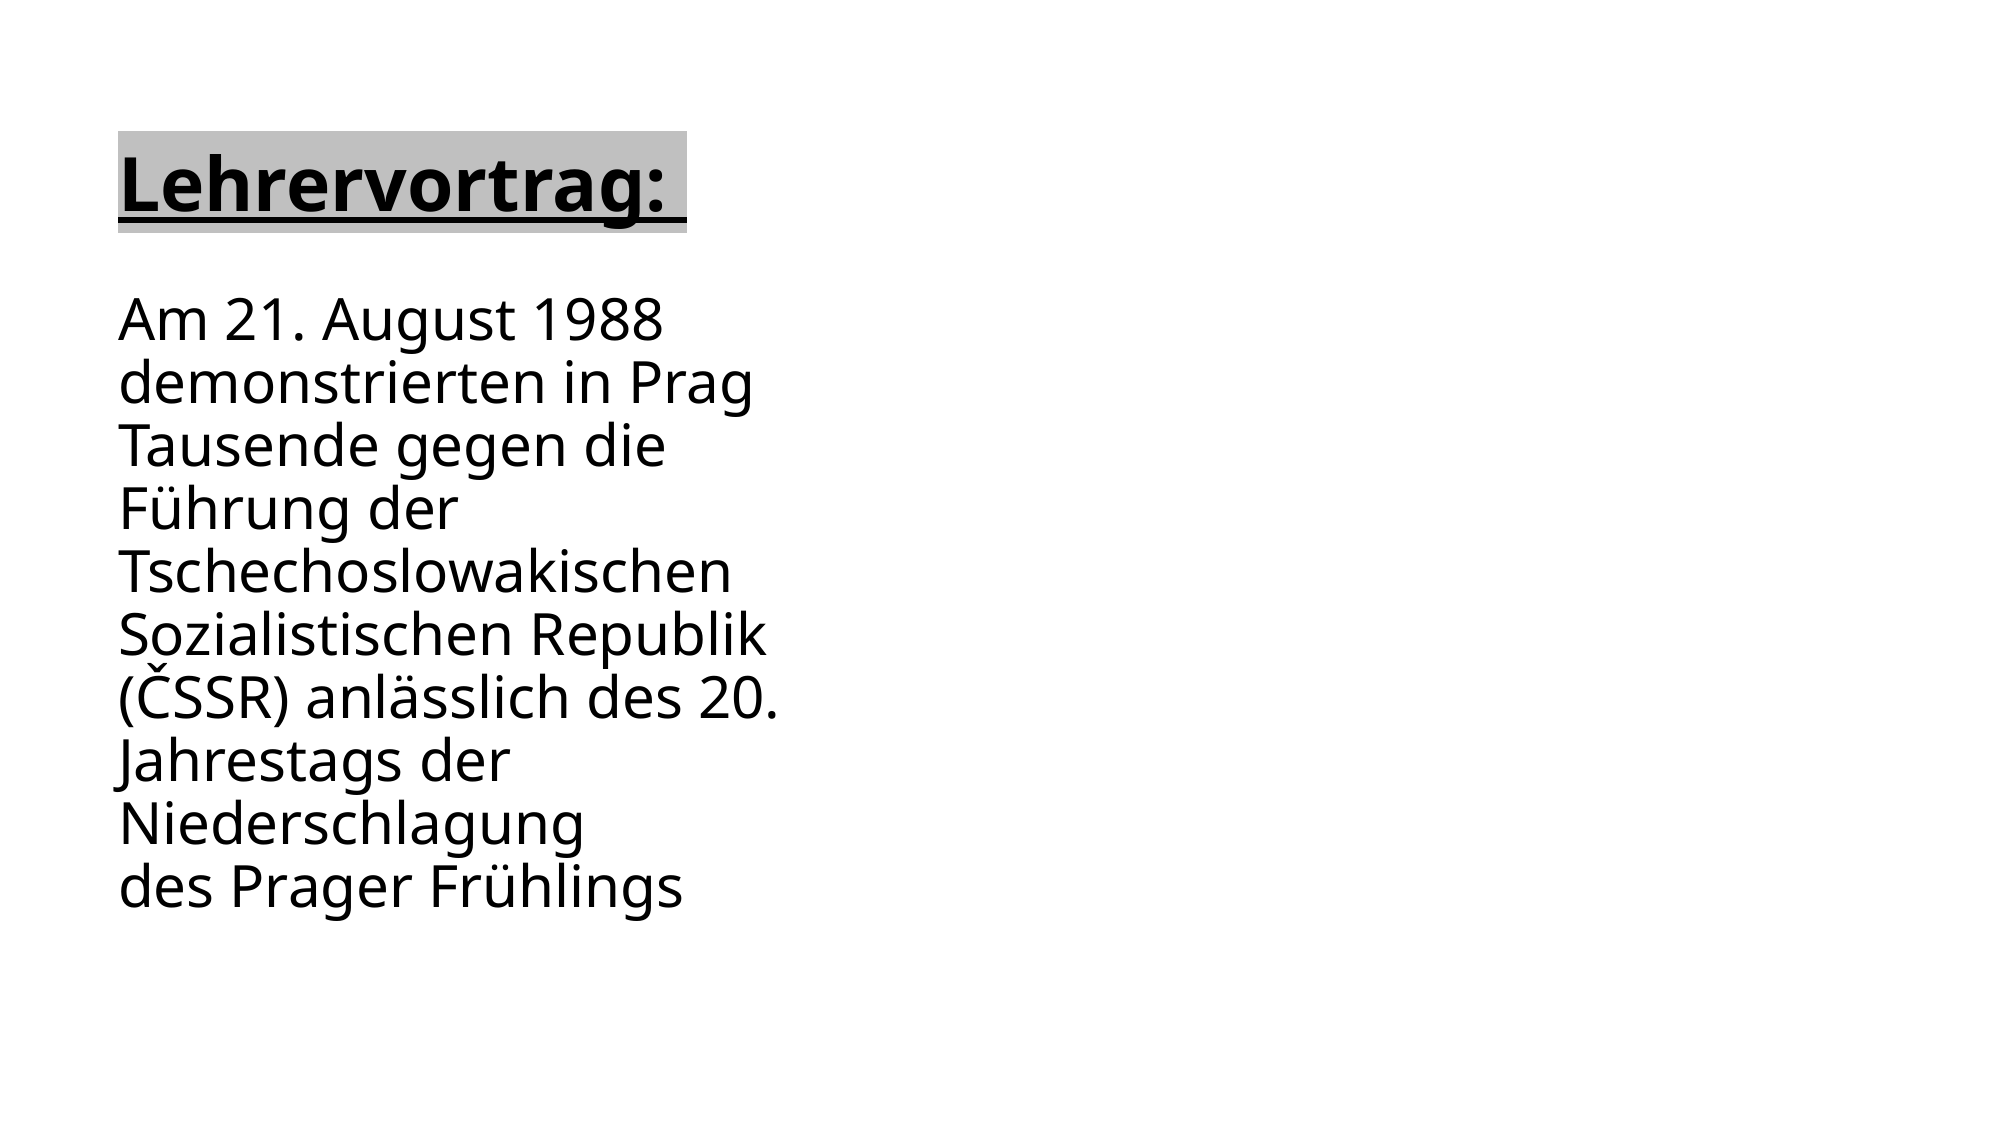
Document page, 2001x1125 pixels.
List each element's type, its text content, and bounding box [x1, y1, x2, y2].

title Lehrervortrag: Am 21. August 1988 demonstrierten in Prag Tausende gegen die Führung der Tschechoslowakischen Sozialistischen Republik (ČSSR) anlässlich des 20. Jahrestags der Niederschlagung des Prager Frühlings [103, 159, 808, 908]
